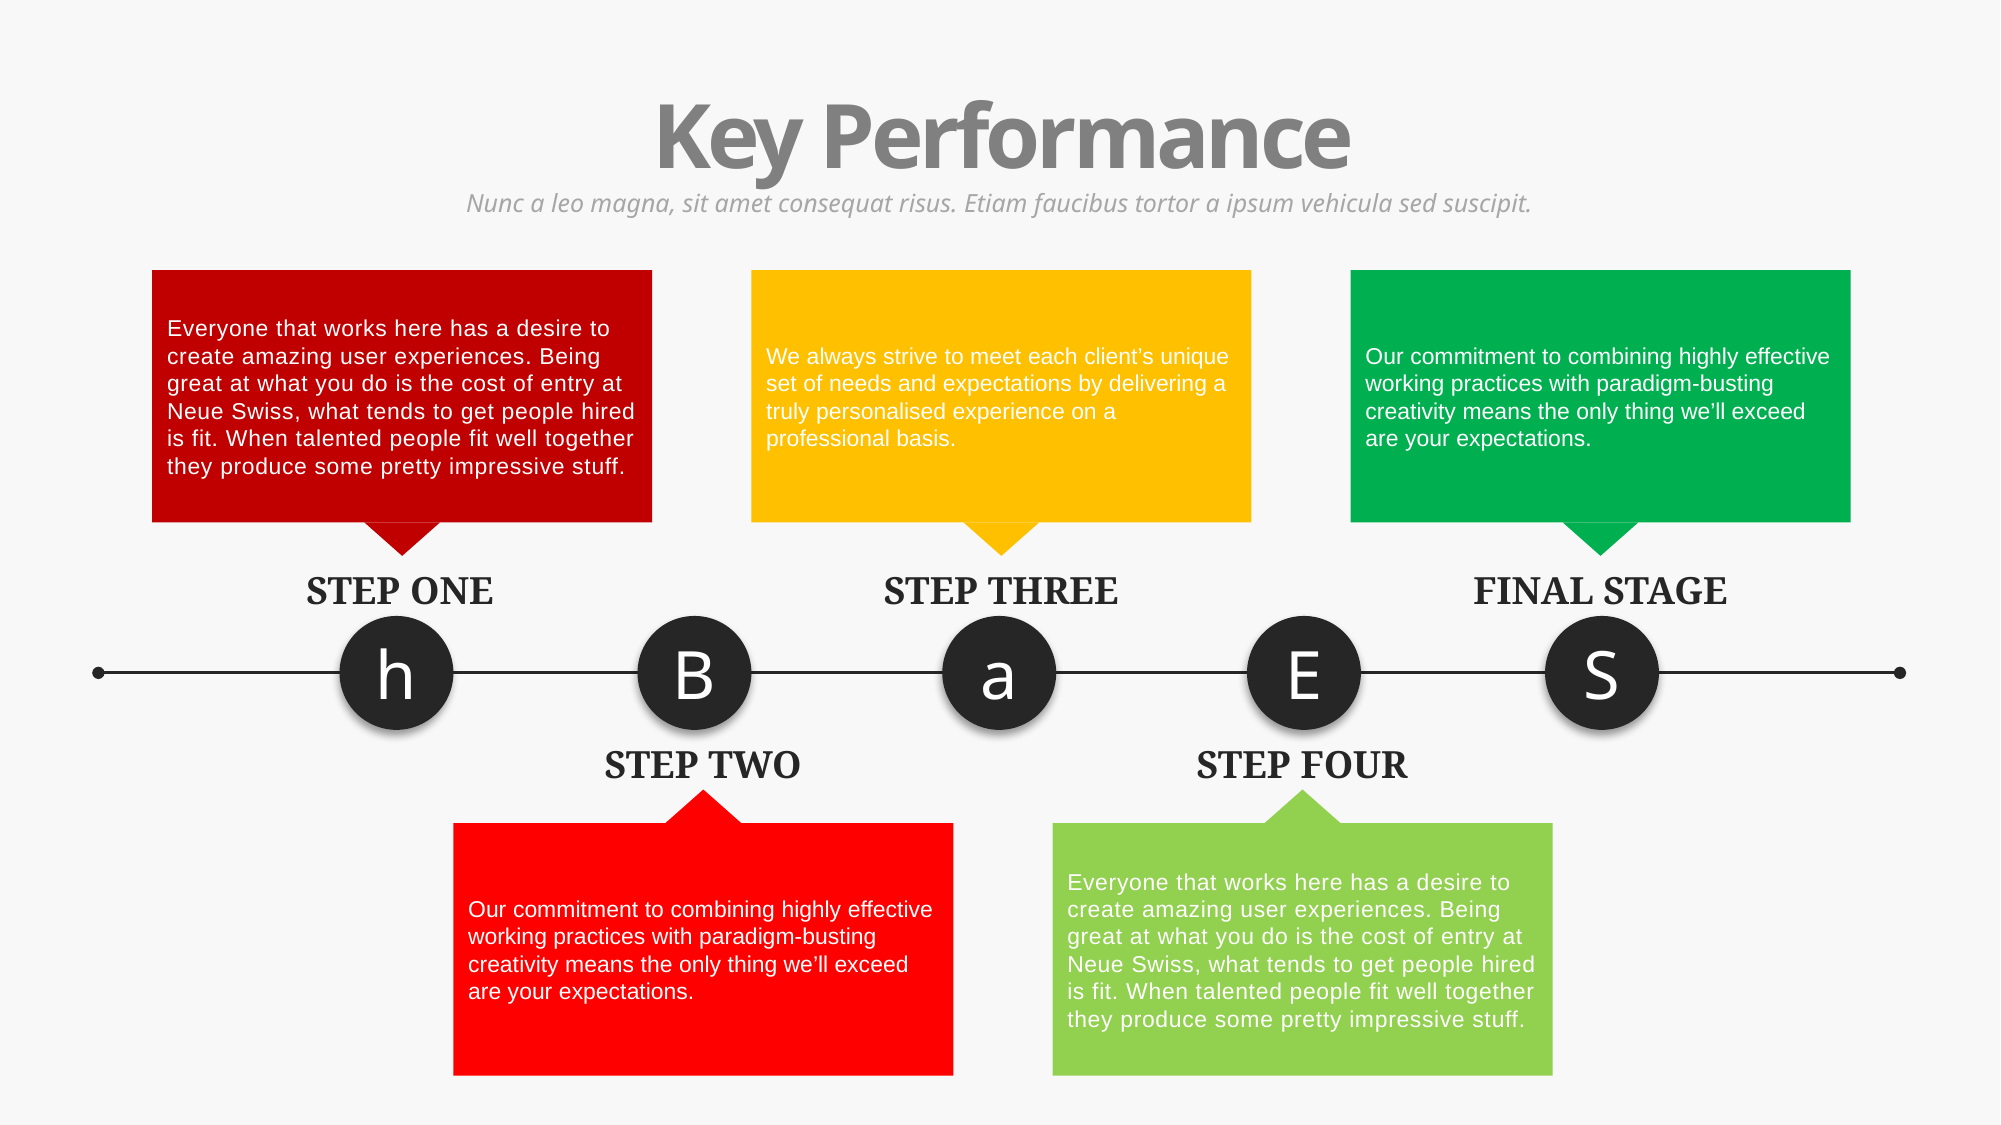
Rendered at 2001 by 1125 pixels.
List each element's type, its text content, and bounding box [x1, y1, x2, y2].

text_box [453, 789, 954, 1076]
text_box h [338, 673, 455, 731]
text_box h [338, 620, 455, 672]
text_box STEP THREE [869, 559, 1134, 620]
text_box a [941, 620, 1058, 672]
text_box E [1246, 614, 1362, 672]
text_box STEP TWO [589, 733, 817, 789]
text_box STEP ONE [291, 559, 509, 620]
text_box FINAL STAGE [1458, 559, 1743, 620]
text_box Key Performance [642, 74, 1365, 182]
text_box Nunc a leo magna, sit amet consequat risus. Etiam faucibus tortor a ipsum vehicula sed suscipit. [123, 182, 1884, 223]
text_box B [636, 673, 753, 731]
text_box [1052, 789, 1553, 1076]
text_box STEP FOUR [1181, 733, 1423, 789]
text_box a [941, 673, 1058, 731]
text_box E [1245, 673, 1362, 731]
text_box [751, 269, 1252, 556]
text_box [152, 269, 653, 556]
text_box S [1544, 673, 1661, 731]
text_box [1350, 269, 1851, 556]
text_box S [1544, 620, 1660, 672]
text_box B [636, 614, 753, 672]
